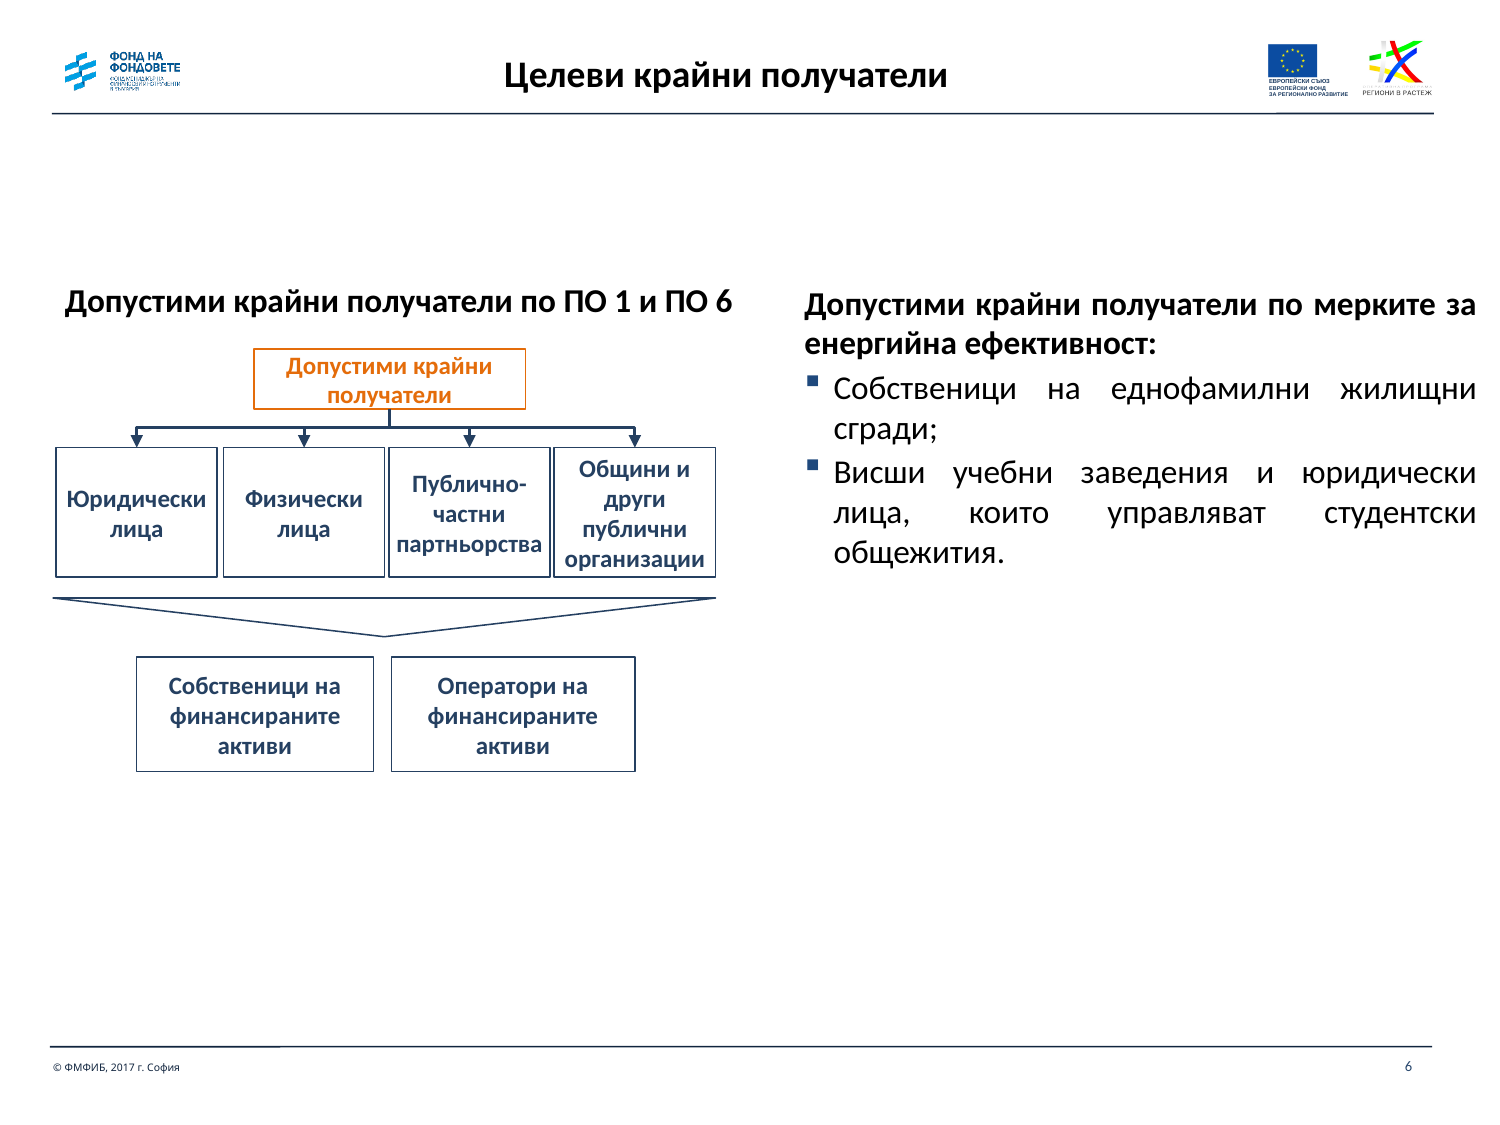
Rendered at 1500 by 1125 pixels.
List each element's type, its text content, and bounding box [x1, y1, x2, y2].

text_box Общини и други публични организации [553, 446, 717, 579]
text_box Публично-частни партньорства [387, 446, 552, 579]
text_box Оператори на финансираните активи [390, 655, 636, 773]
text_box Целеви крайни получатели [360, 50, 1093, 96]
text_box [492, 305, 532, 552]
slide_number 6 [1390, 1049, 1450, 1095]
picture [50, 37, 194, 105]
text_box Допустими крайни получатели по мерките за енергийна ефективност: Собственици на еднофамилни жилищни сгради; Висши учебни заведения и юридически лица, които управляват студентски общежития. [804, 281, 1478, 570]
text_box Допустими крайни получатели по ПО 1 и ПО 6 [64, 278, 739, 319]
text_box [51, 596, 718, 639]
picture [1357, 35, 1441, 100]
text_box Юридически лица [55, 446, 219, 579]
text_box Физически лица [222, 446, 386, 579]
text_box Собственици на финансираните активи [135, 655, 375, 773]
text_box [243, 301, 283, 555]
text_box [327, 385, 367, 472]
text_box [409, 388, 450, 469]
picture [1267, 43, 1318, 78]
text_box Допустими крайни получатели [287, 348, 486, 410]
